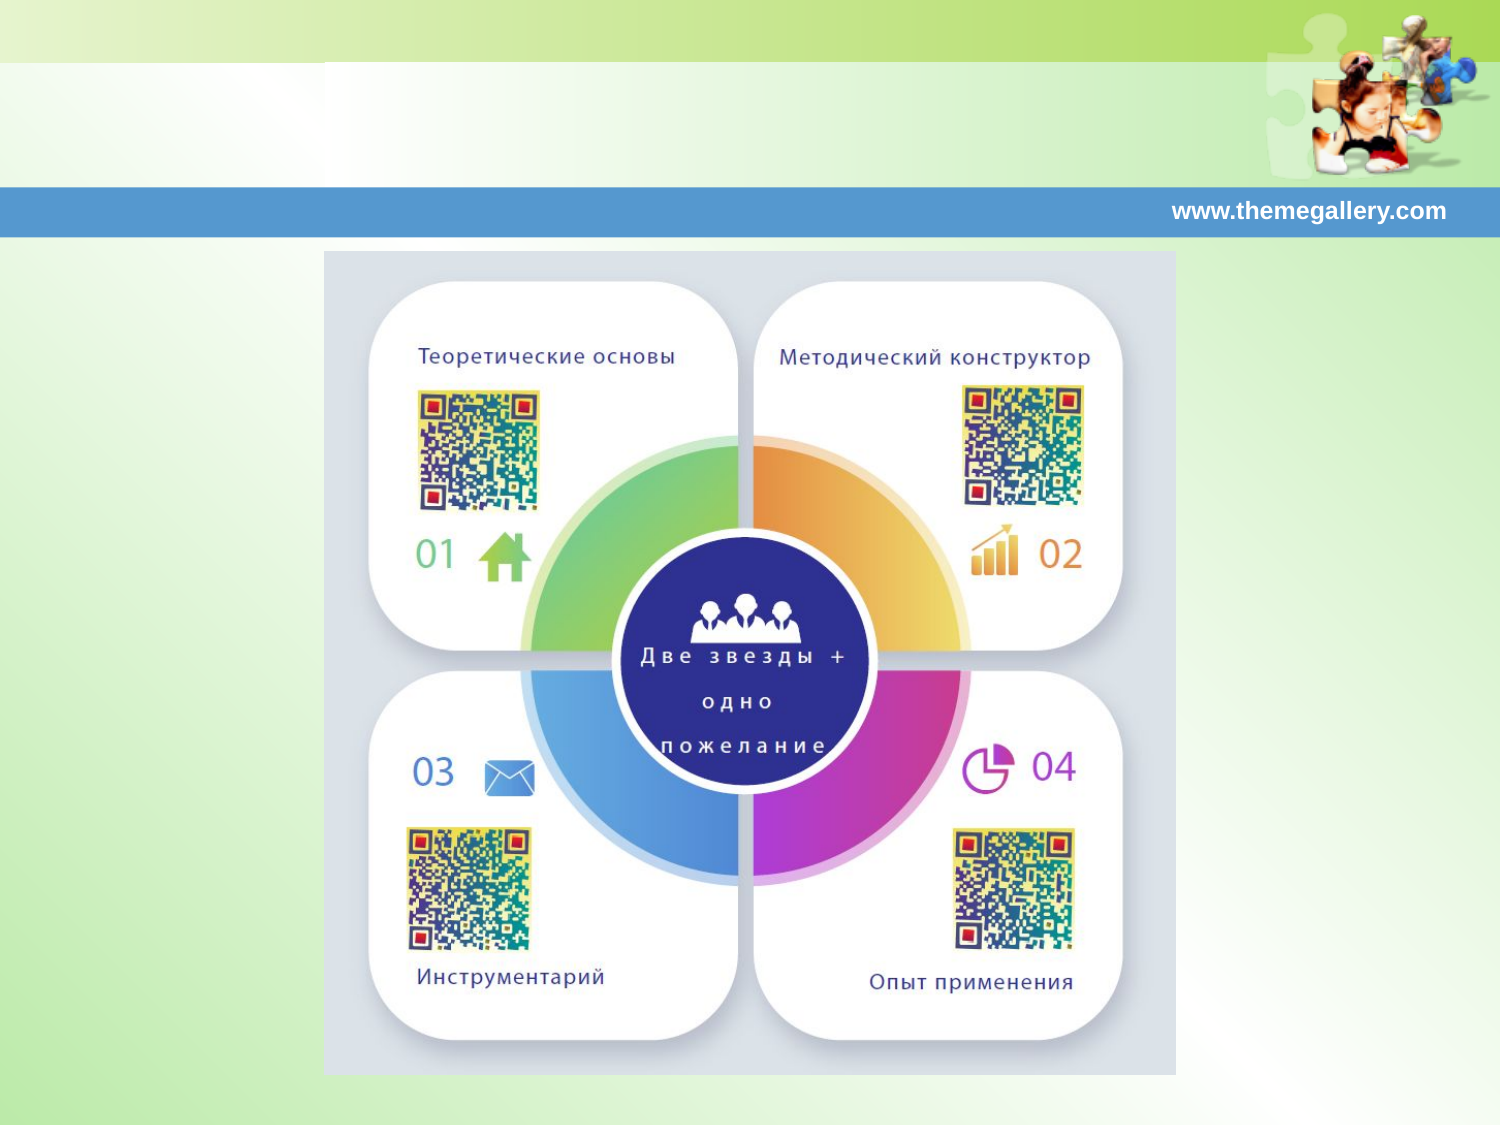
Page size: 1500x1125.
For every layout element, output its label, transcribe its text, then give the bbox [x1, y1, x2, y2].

footer www.themegallery.com [75, 187, 1463, 227]
picture [1265, 12, 1493, 185]
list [324, 251, 1176, 1075]
